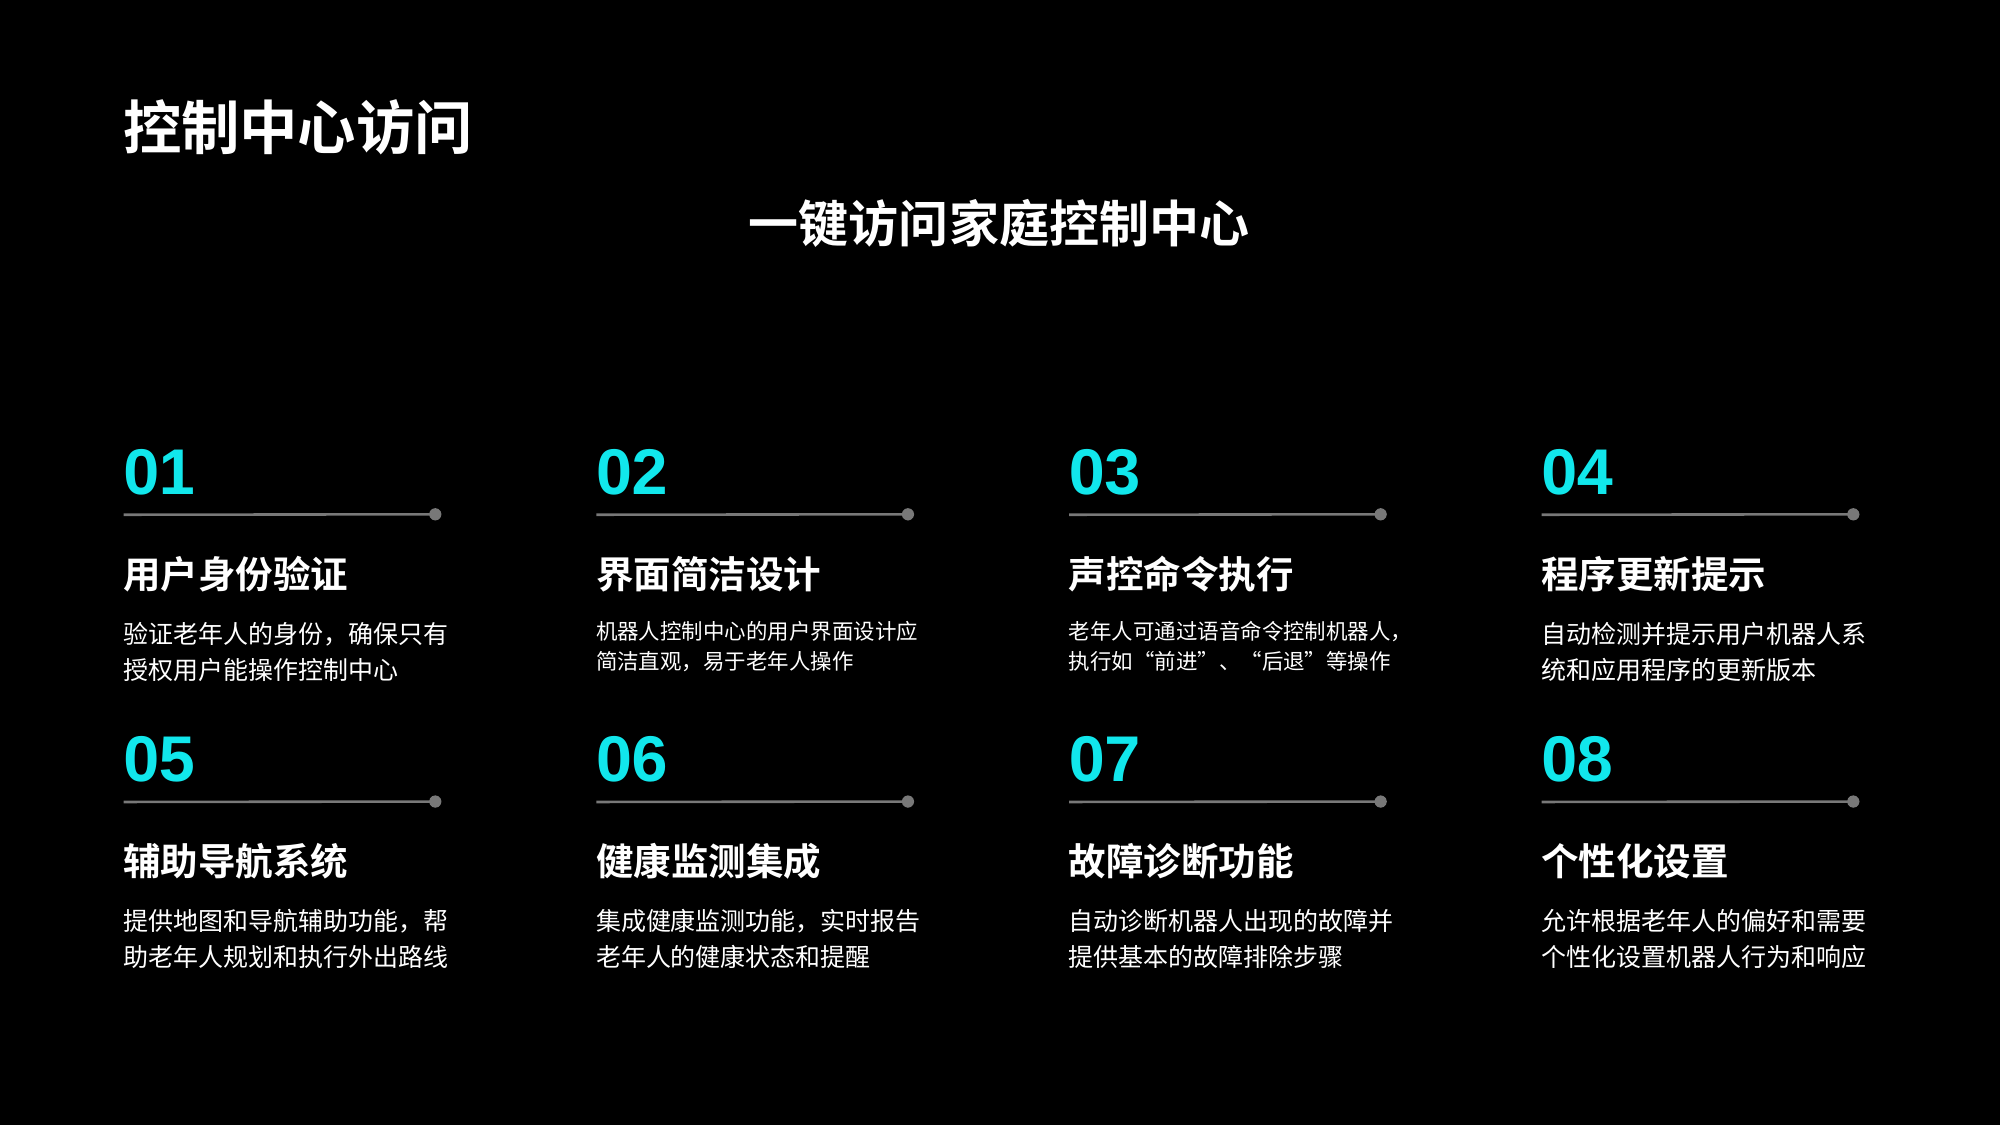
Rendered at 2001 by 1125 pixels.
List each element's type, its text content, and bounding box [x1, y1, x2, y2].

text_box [108, 185, 1890, 988]
title 控制中心访问 [108, 21, 1890, 169]
